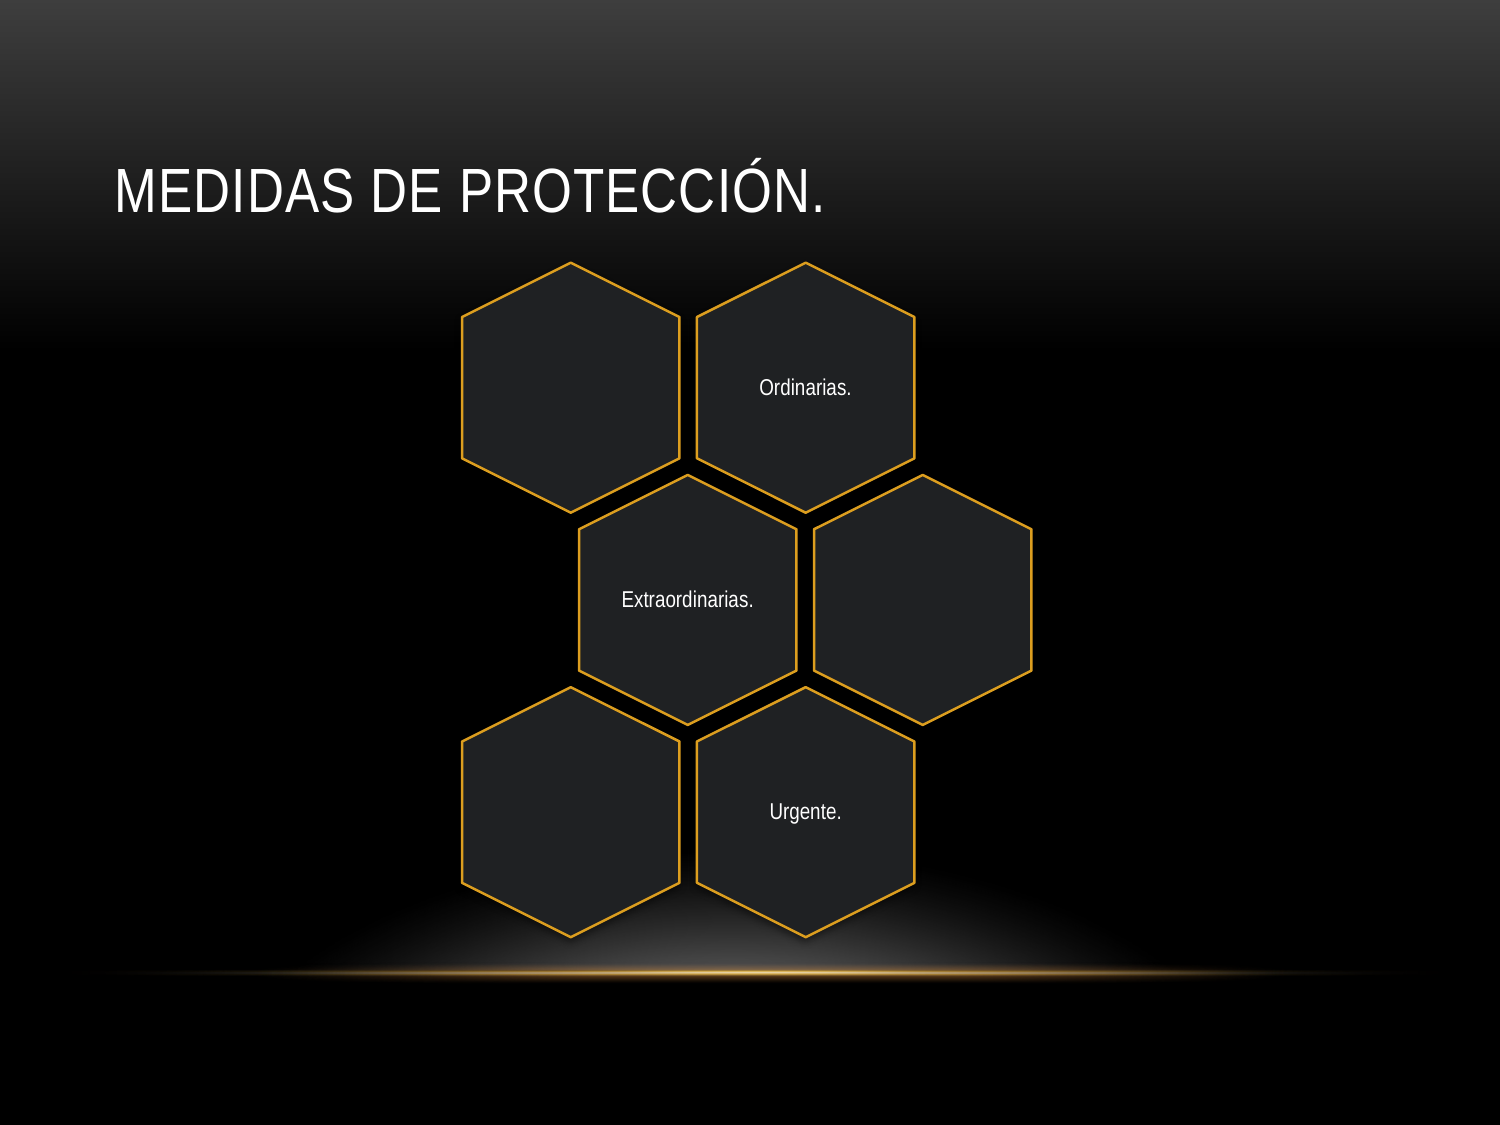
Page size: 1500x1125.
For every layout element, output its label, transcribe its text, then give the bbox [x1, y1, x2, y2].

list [99, 262, 1401, 938]
title Medidas de protección. [99, 45, 1400, 233]
picture [0, 0, 1500, 1125]
